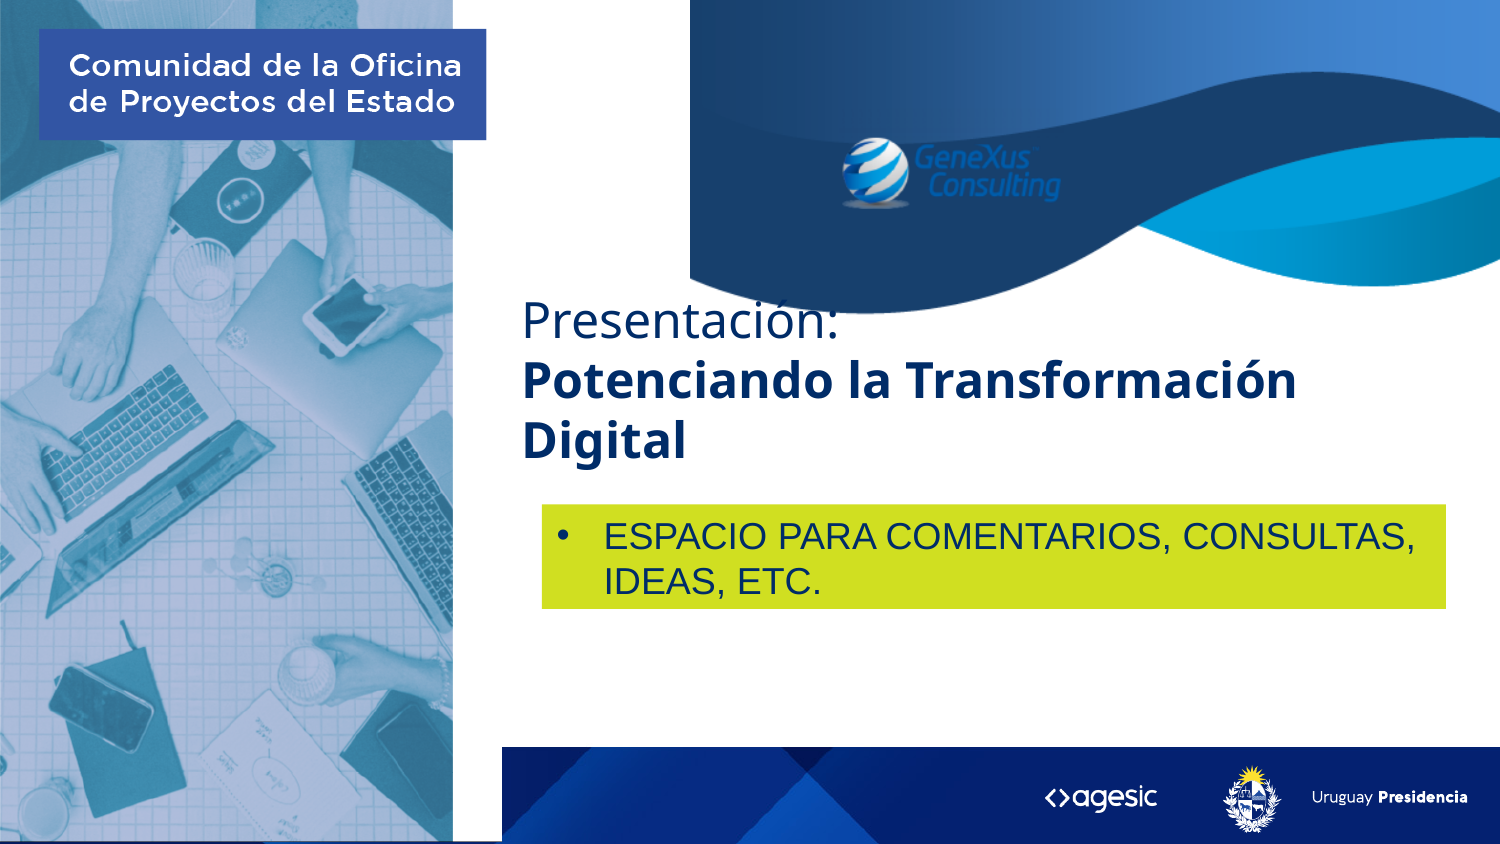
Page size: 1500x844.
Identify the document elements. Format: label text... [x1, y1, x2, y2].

text_box Presentación: Potenciando la Transformación Digital [507, 248, 1442, 508]
text_box ESPACIO PARA COMENTARIOS, CONSULTAS, IDEAS, ETC. [541, 504, 1446, 609]
picture [0, 0, 1500, 844]
